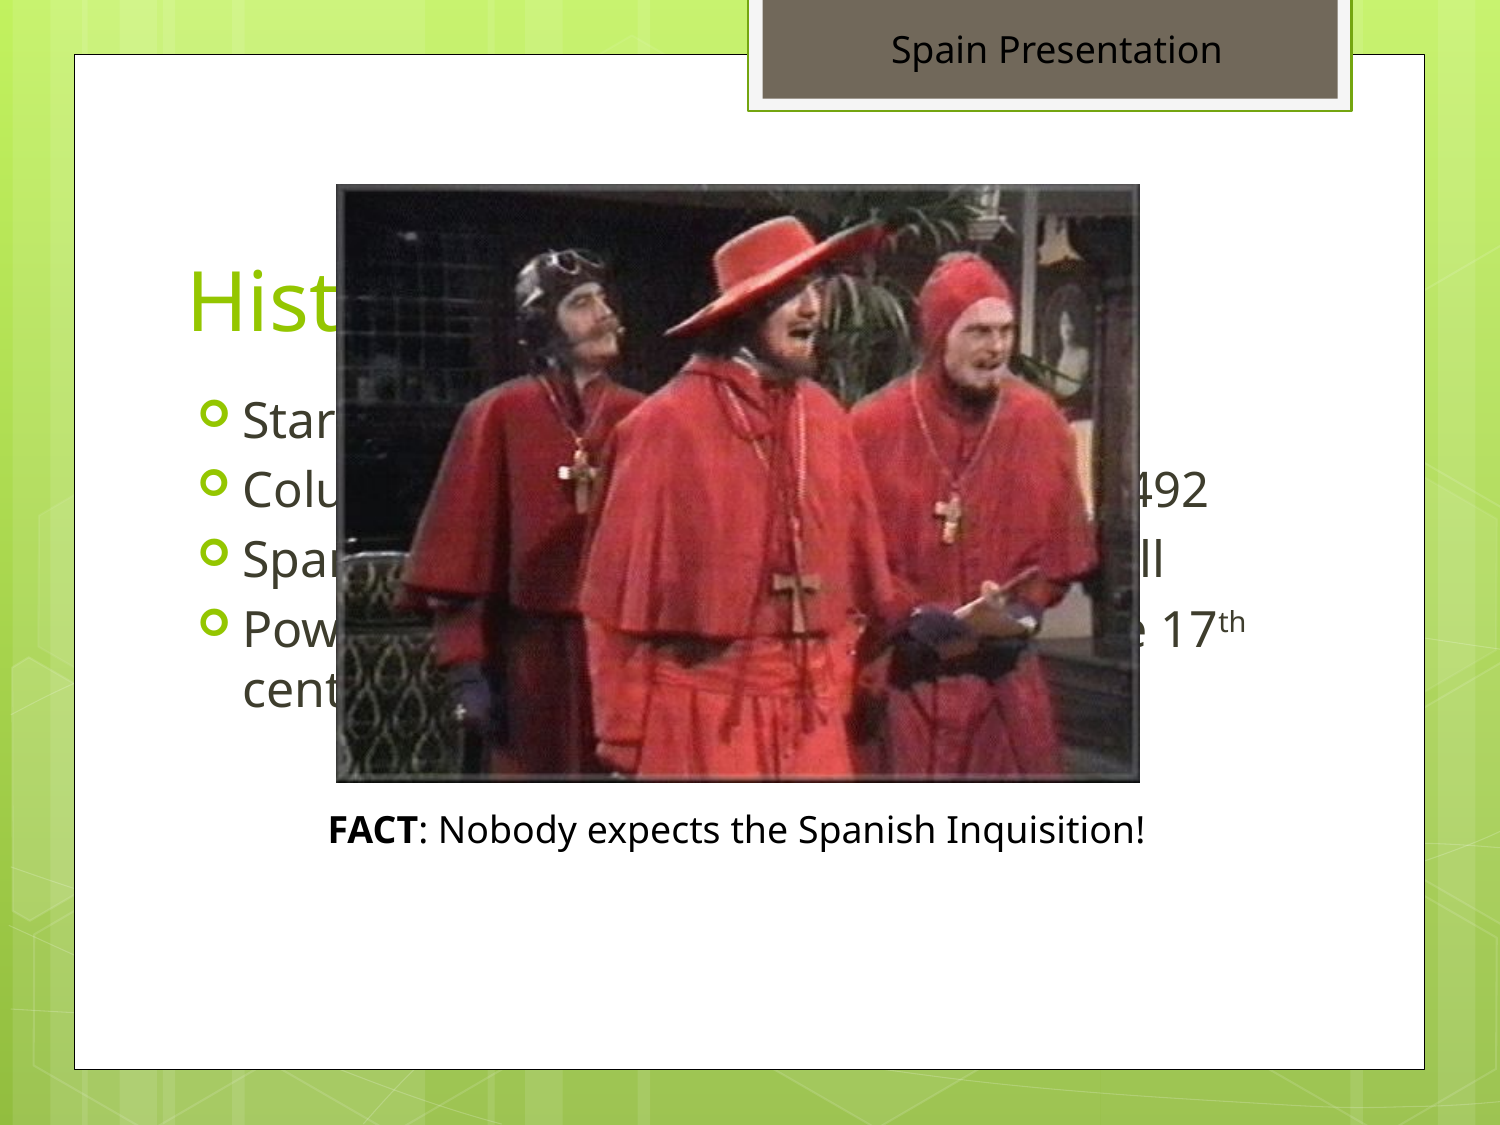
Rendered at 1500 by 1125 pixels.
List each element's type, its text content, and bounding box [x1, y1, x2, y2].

picture [336, 184, 1140, 783]
text_box FACT: Nobody expects the Spanish Inquisition! [312, 798, 1187, 859]
title History of Spain, Part I [171, 168, 1324, 357]
text_box Spain Presentation [773, 19, 1341, 79]
list Start of modern Spain was in 1492 Columbus’ voyage to America also in 1492 Spanish Inquisition started then as well Power declined towards the end of the 17th century [171, 381, 1283, 957]
